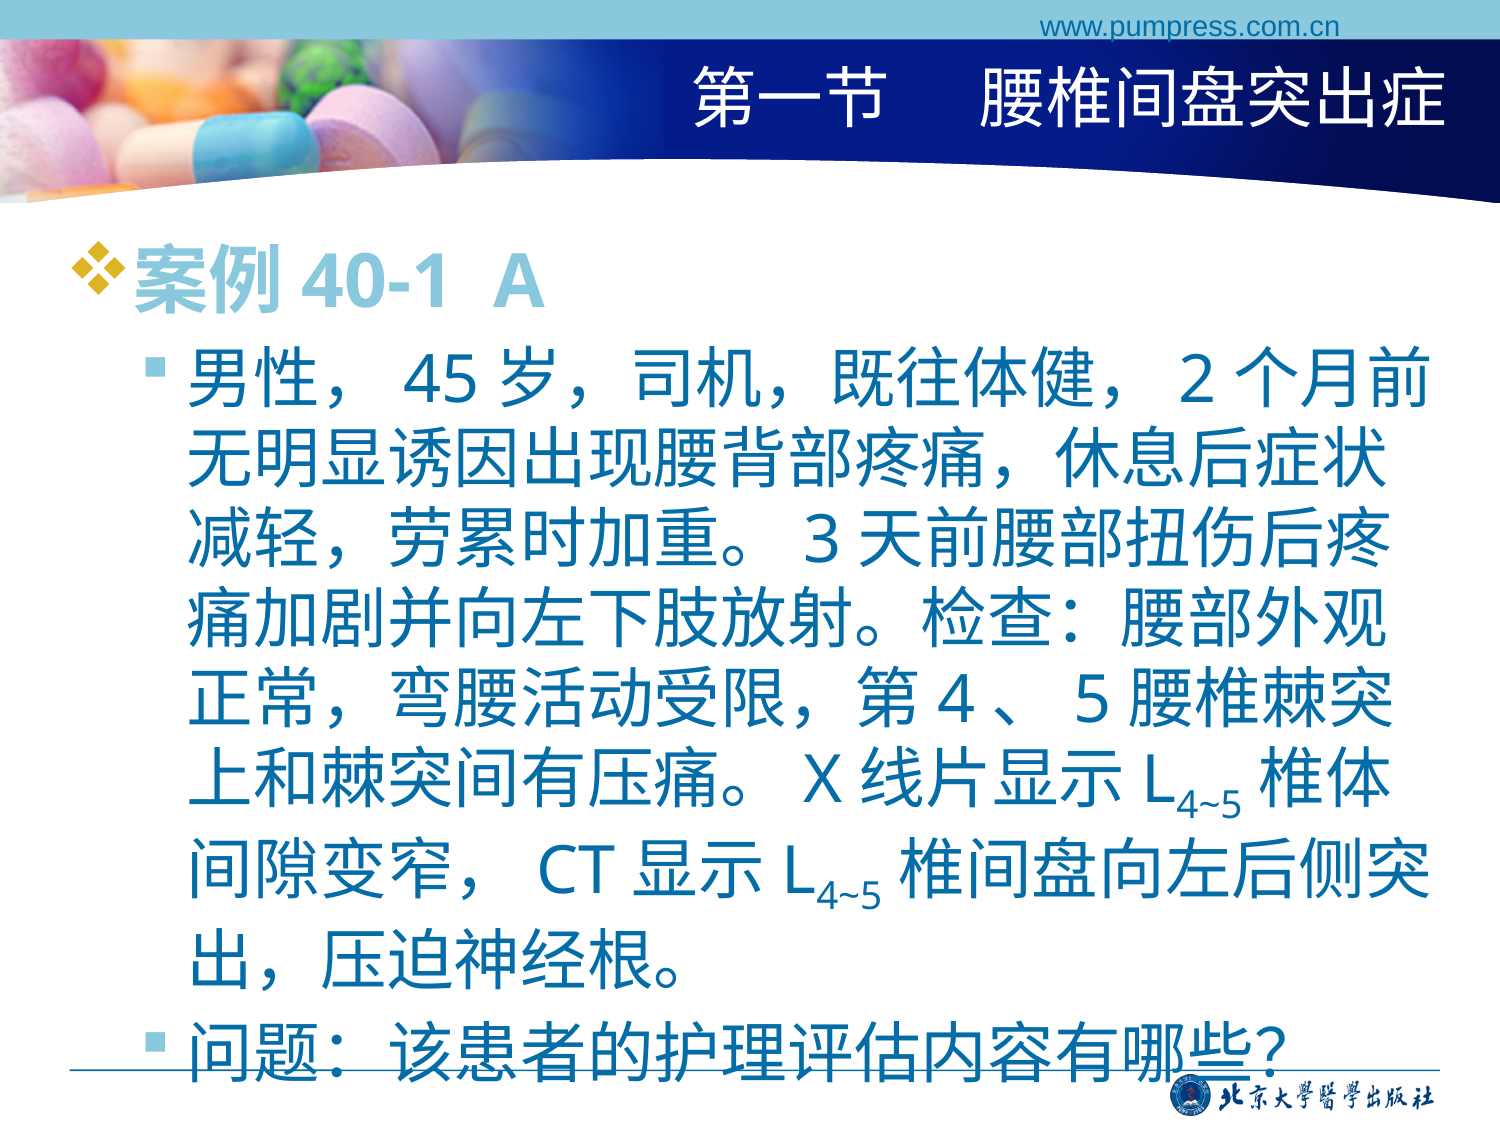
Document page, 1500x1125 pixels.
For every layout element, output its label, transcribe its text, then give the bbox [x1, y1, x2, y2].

picture [1170, 1074, 1436, 1118]
slide_number www.pumpress.com.cn [1025, 0, 1463, 38]
picture [0, 40, 1500, 203]
list 案例40-1 A 男性，45岁，司机，既往体健，2个月前无明显诱因出现腰背部疼痛，休息后症状减轻，劳累时加重。3天前腰部扭伤后疼痛加剧并向左下肢放射。检查：腰部外观正常，弯腰活动受限，第4、5腰椎棘突上和棘突间有压痛。X线片显示L4~5椎体间隙变窄，CT显示L4~5椎间盘向左后侧突出，压迫神经根。 问题：该患者的护理评估内容有哪些？ [49, 224, 1463, 1026]
title 第一节 腰椎间盘突出症 [137, 49, 1463, 143]
